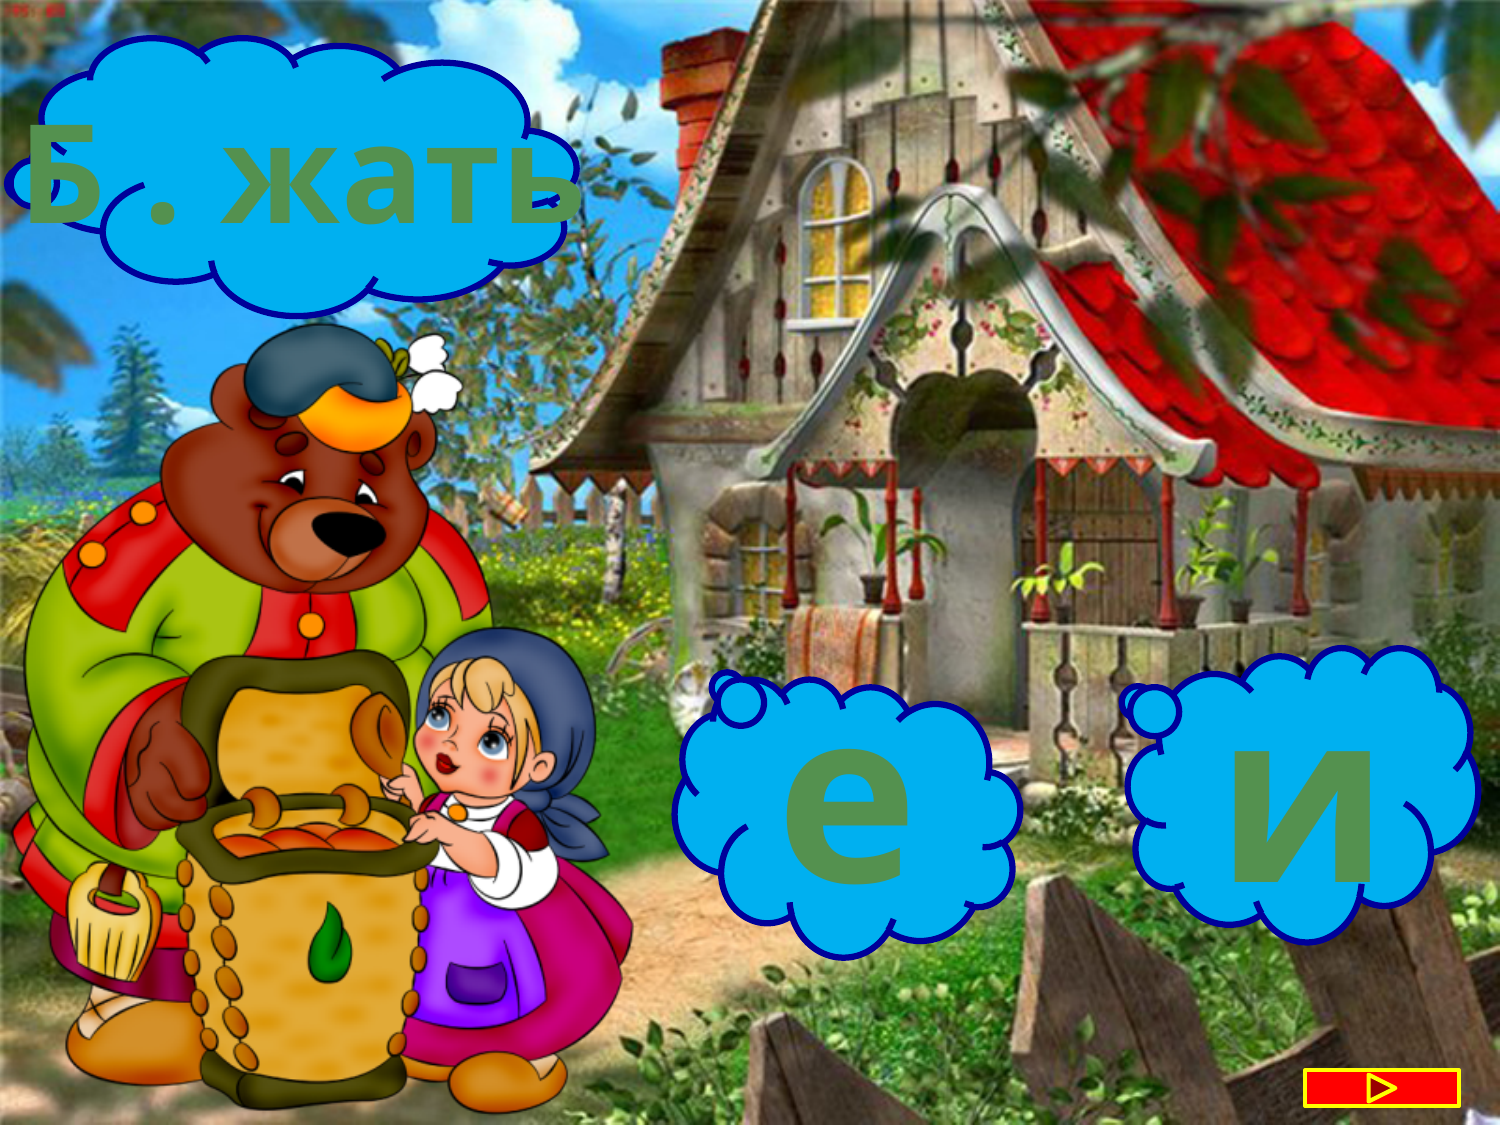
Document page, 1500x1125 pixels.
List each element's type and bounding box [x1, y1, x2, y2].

picture [0, 0, 1500, 1125]
text_box [674, 635, 1021, 958]
text_box [1127, 635, 1479, 942]
